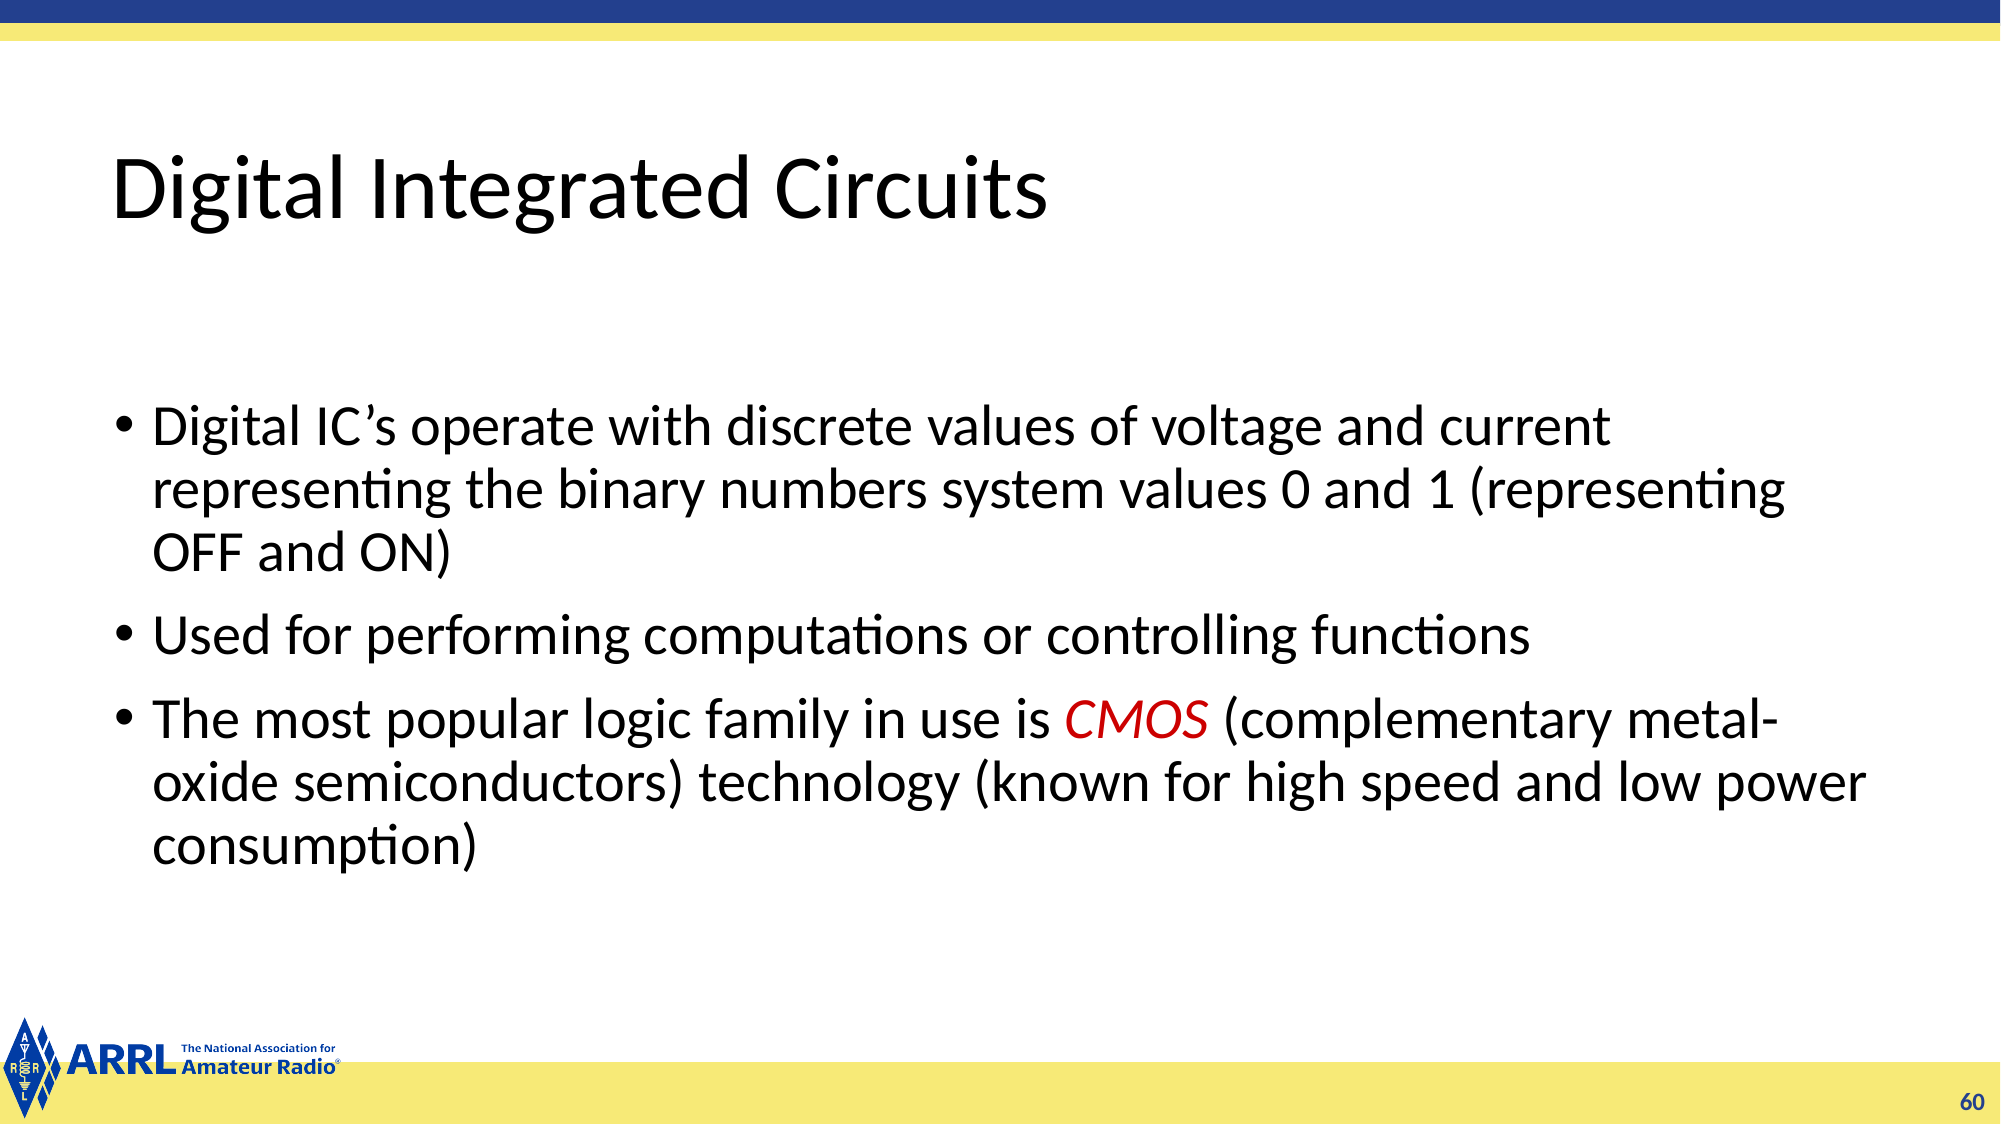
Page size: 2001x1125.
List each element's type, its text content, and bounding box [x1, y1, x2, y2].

list Digital IC’s operate with discrete values of voltage and current representing the binary numbers system values 0 and 1 (representing OFF and ON) Used for performing computations or controlling functions The most popular logic family in use is CMOS (complementary metal-oxide semiconductors) technology (known for high speed and low power consumption) [99, 387, 1900, 1075]
picture [1, 1015, 342, 1121]
title Digital Integrated Circuits [96, 132, 1897, 356]
